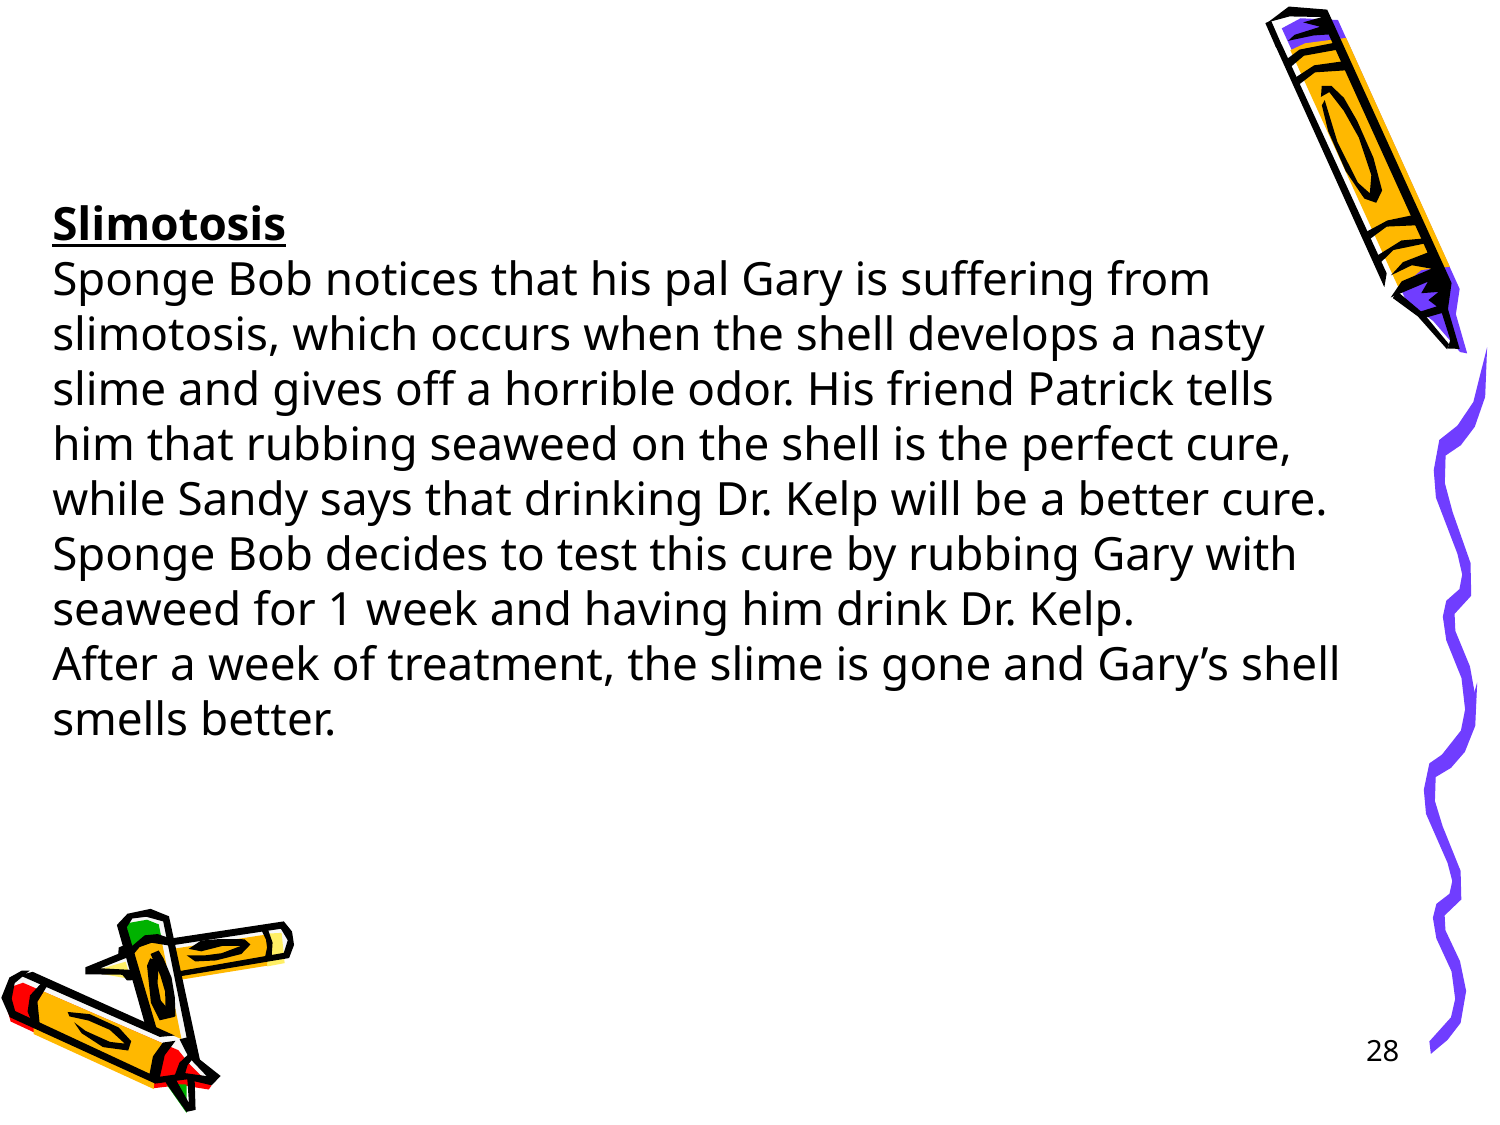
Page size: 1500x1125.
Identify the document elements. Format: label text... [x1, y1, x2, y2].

slide_number 28 [1101, 1024, 1415, 1101]
text_box Slimotosis Sponge Bob notices that his pal Gary is suffering from slimotosis, which occurs when the shell develops a nasty slime and gives off a horrible odor. His friend Patrick tells him that rubbing seaweed on the shell is the perfect cure, while Sandy says that drinking Dr. Kelp will be a better cure. Sponge Bob decides to test this cure by rubbing Gary with seaweed for 1 week and having him drink Dr. Kelp. After a week of treatment, the slime is gone and Gary’s shell smells better. [37, 187, 1363, 752]
